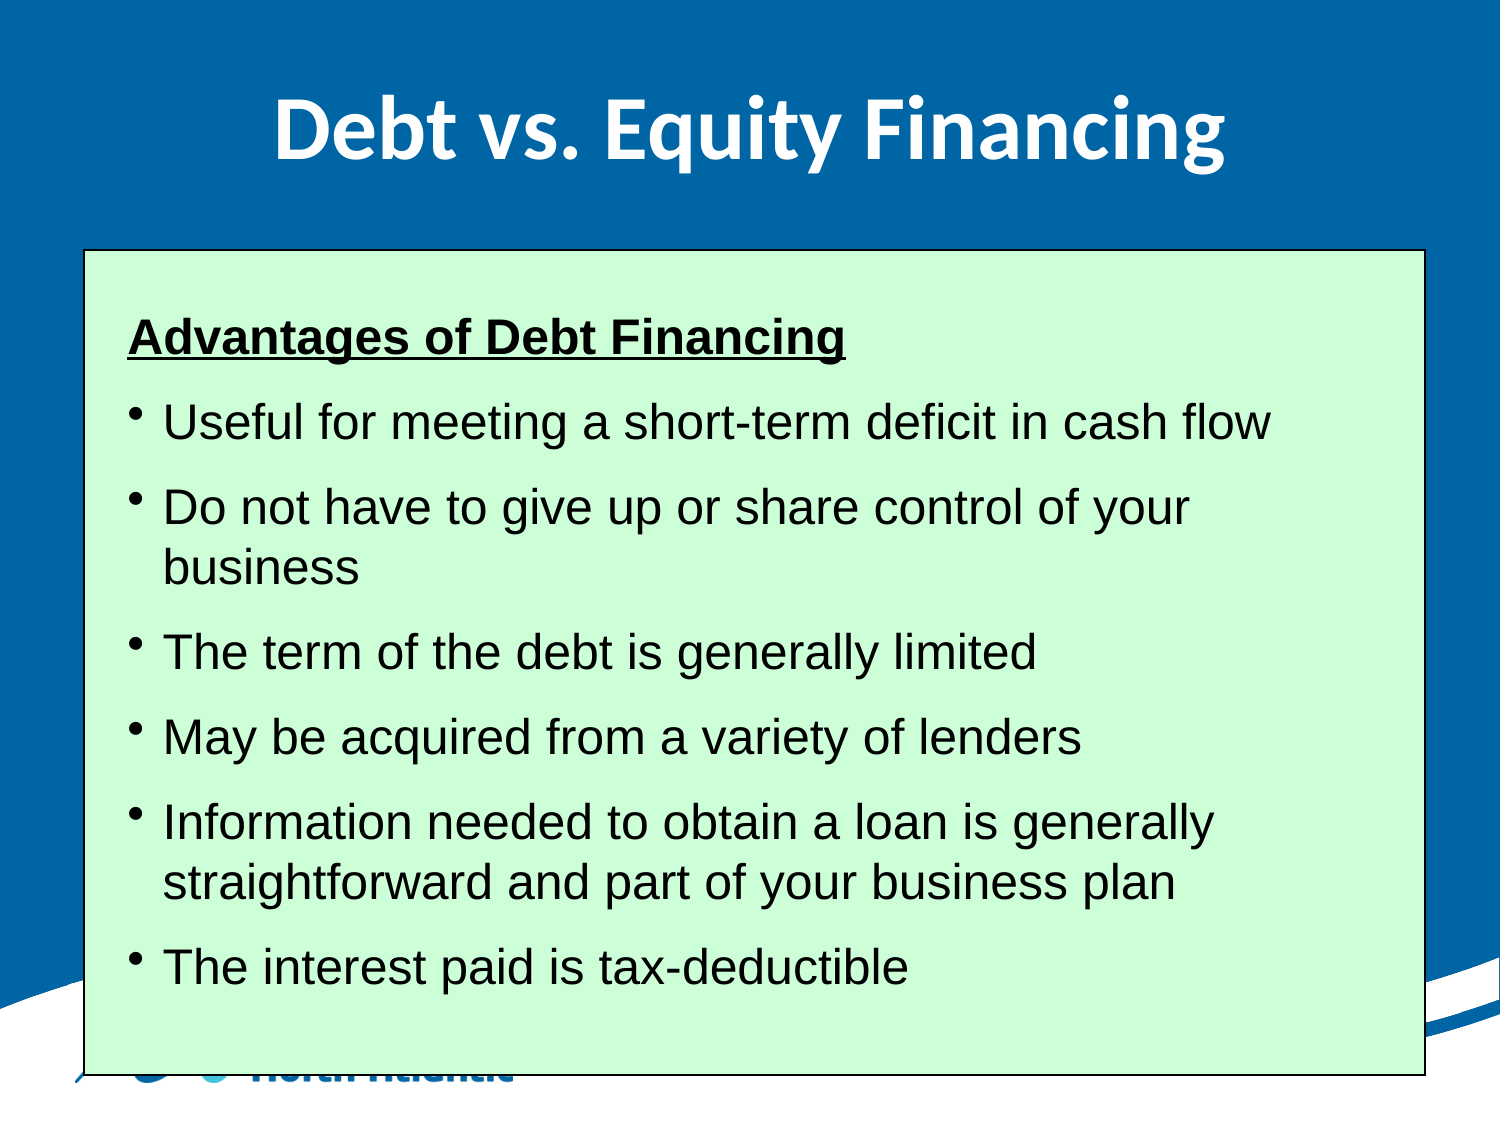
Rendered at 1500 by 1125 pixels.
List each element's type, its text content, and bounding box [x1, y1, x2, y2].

text_box Advantages of Debt Financing Useful for meeting a short-term deficit in cash flow Do not have to give up or share control of your business The term of the debt is generally limited May be acquired from a variety of lenders Information needed to obtain a loan is generally straightforward and part of your business plan The interest paid is tax-deductible [112, 296, 1407, 1002]
text_box [84, 249, 1425, 1075]
title Debt vs. Equity Financing [112, 71, 1388, 175]
picture [0, 928, 1500, 1125]
